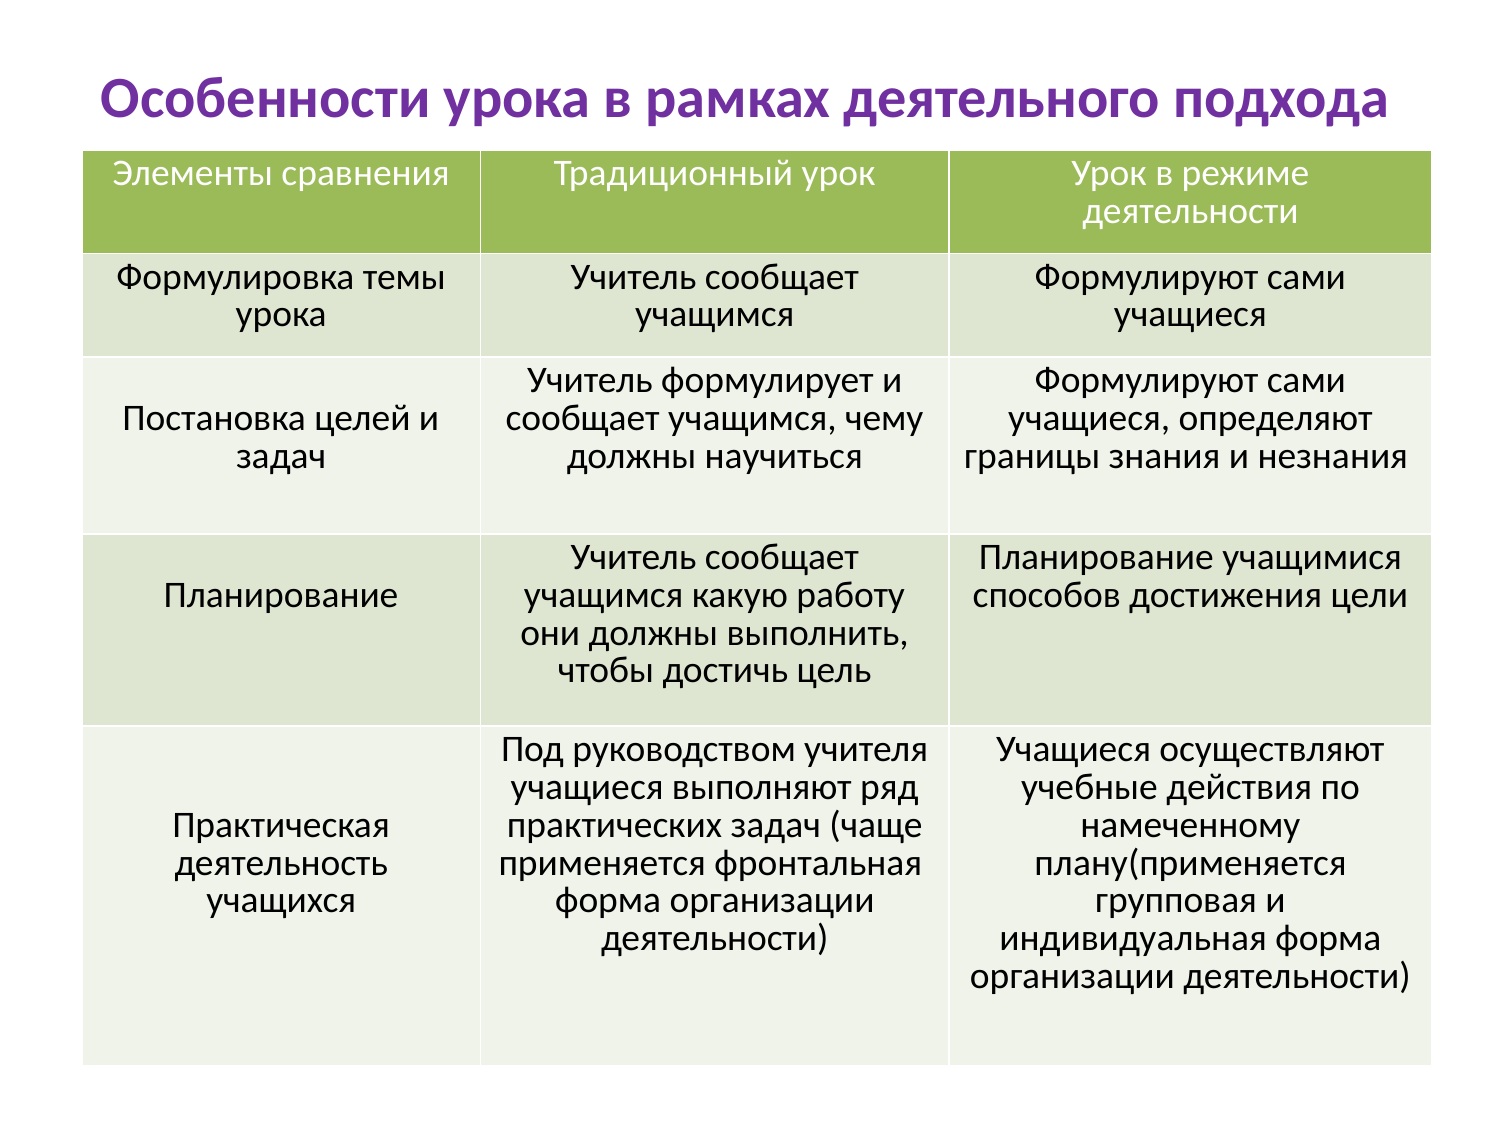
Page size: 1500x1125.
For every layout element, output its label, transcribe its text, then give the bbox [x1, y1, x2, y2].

table_cell Формулируют сами учащиеся, определяют границы знания и незнания [950, 358, 1431, 533]
table_cell Учитель сообщает учащимся какую работу они должны выполнить, чтобы достичь цель [481, 535, 948, 725]
table_cell Практическая деятельность учащихся [83, 727, 480, 1065]
table_cell Формулируют сами учащиеся [950, 254, 1431, 356]
table_cell Формулировка темы урока [83, 254, 480, 356]
table_header Элементы сравнения [83, 151, 480, 253]
table_cell Учитель сообщает учащимся [481, 254, 948, 356]
title Особенности урока в рамках деятельного подхода [70, 0, 1421, 188]
table_cell Планирование [83, 535, 480, 725]
table_header Урок в режиме деятельности [950, 151, 1431, 253]
table_cell Постановка целей и задач [83, 358, 480, 533]
table_cell Планирование учащимися способов достижения цели [950, 535, 1431, 725]
table_header Традиционный урок [481, 151, 948, 253]
table_cell Учащиеся осуществляют учебные действия по намеченному плану(применяется групповая и индивидуальная форма организации деятельности) [950, 727, 1431, 1065]
table_cell Учитель формулирует и сообщает учащимся, чему должны научиться [481, 358, 948, 533]
table_cell Под руководством учителя учащиеся выполняют ряд практических задач (чаще применяется фронтальная форма организации деятельности) [481, 727, 948, 1065]
